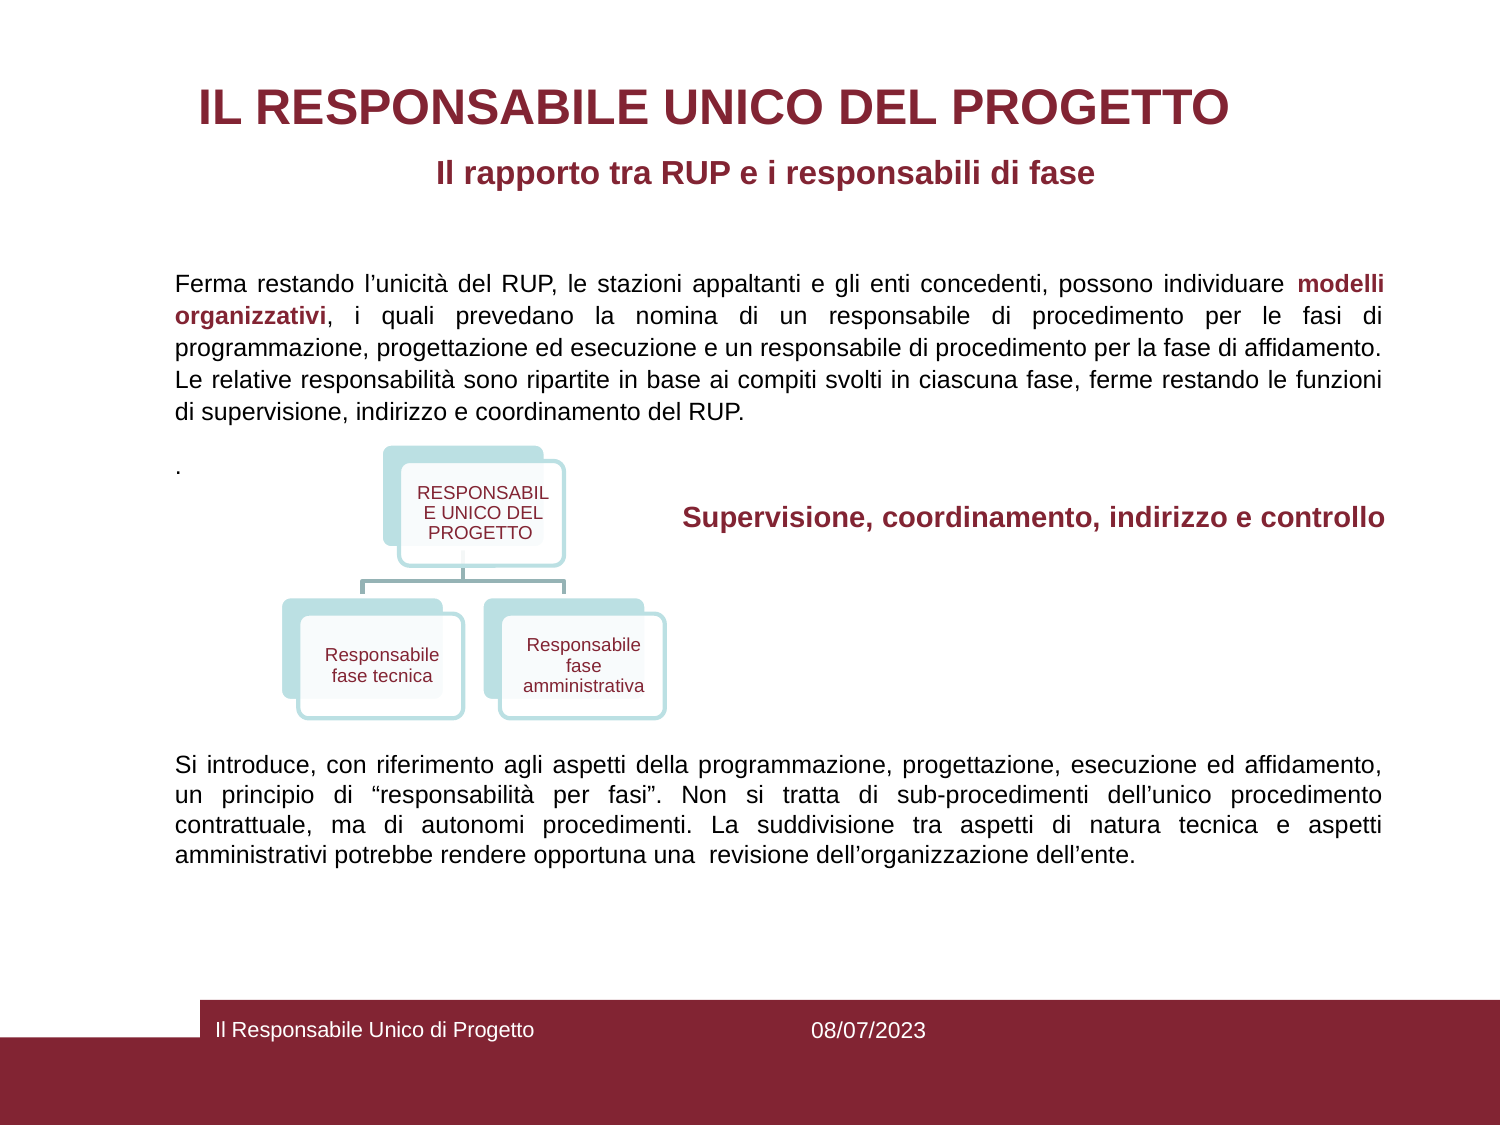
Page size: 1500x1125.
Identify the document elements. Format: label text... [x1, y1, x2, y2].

title IL RESPONSABILE UNICO DEL PROGETTO Il rapporto tra RUP e i responsabili di fase [183, 67, 1424, 194]
footer Il Responsabile Unico di Progetto [200, 1008, 712, 1084]
list Ferma restando l’unicità del RUP, le stazioni appaltanti e gli enti concedenti, possono individuare modelli organizzativi, i quali prevedano la nomina di un responsabile di procedimento per le fasi di programmazione, progettazione ed esecuzione e un responsabile di procedimento per la fase di affidamento. Le relative responsabilità sono ripartite in base ai compiti svolti in ciascuna fase, ferme restando le funzioni di supervisione, indirizzo e coordinamento del RUP. . Si introduce, con riferimento agli aspetti della programmazione, progettazione, esecuzione ed affidamento, un principio di “responsabilità per fasi”. Non si tratta di sub-procedimenti dell’unico procedimento contrattuale, ma di autonomi procedimenti. La suddivisione tra aspetti di natura tecnica e aspetti amministrativi potrebbe rendere opportuna una revisione dell’organizzazione dell’ente. [159, 172, 1400, 491]
text_box Supervisione, coordinamento, indirizzo e controllo [816, 491, 1424, 542]
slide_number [712, 1008, 1025, 1084]
list Ferma restando l’unicità del RUP, le stazioni appaltanti e gli enti concedenti, possono individuare modelli organizzativi, i quali prevedano la nomina di un responsabile di procedimento per le fasi di programmazione, progettazione ed esecuzione e un responsabile di procedimento per la fase di affidamento. Le relative responsabilità sono ripartite in base ai compiti svolti in ciascuna fase, ferme restando le funzioni di supervisione, indirizzo e coordinamento del RUP. . Si introduce, con riferimento agli aspetti della programmazione, progettazione, esecuzione ed affidamento, un principio di “responsabilità per fasi”. Non si tratta di sub-procedimenti dell’unico procedimento contrattuale, ma di autonomi procedimenti. La suddivisione tra aspetti di natura tecnica e aspetti amministrativi potrebbe rendere opportuna una revisione dell’organizzazione dell’ente. [159, 542, 1400, 953]
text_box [134, 443, 811, 719]
